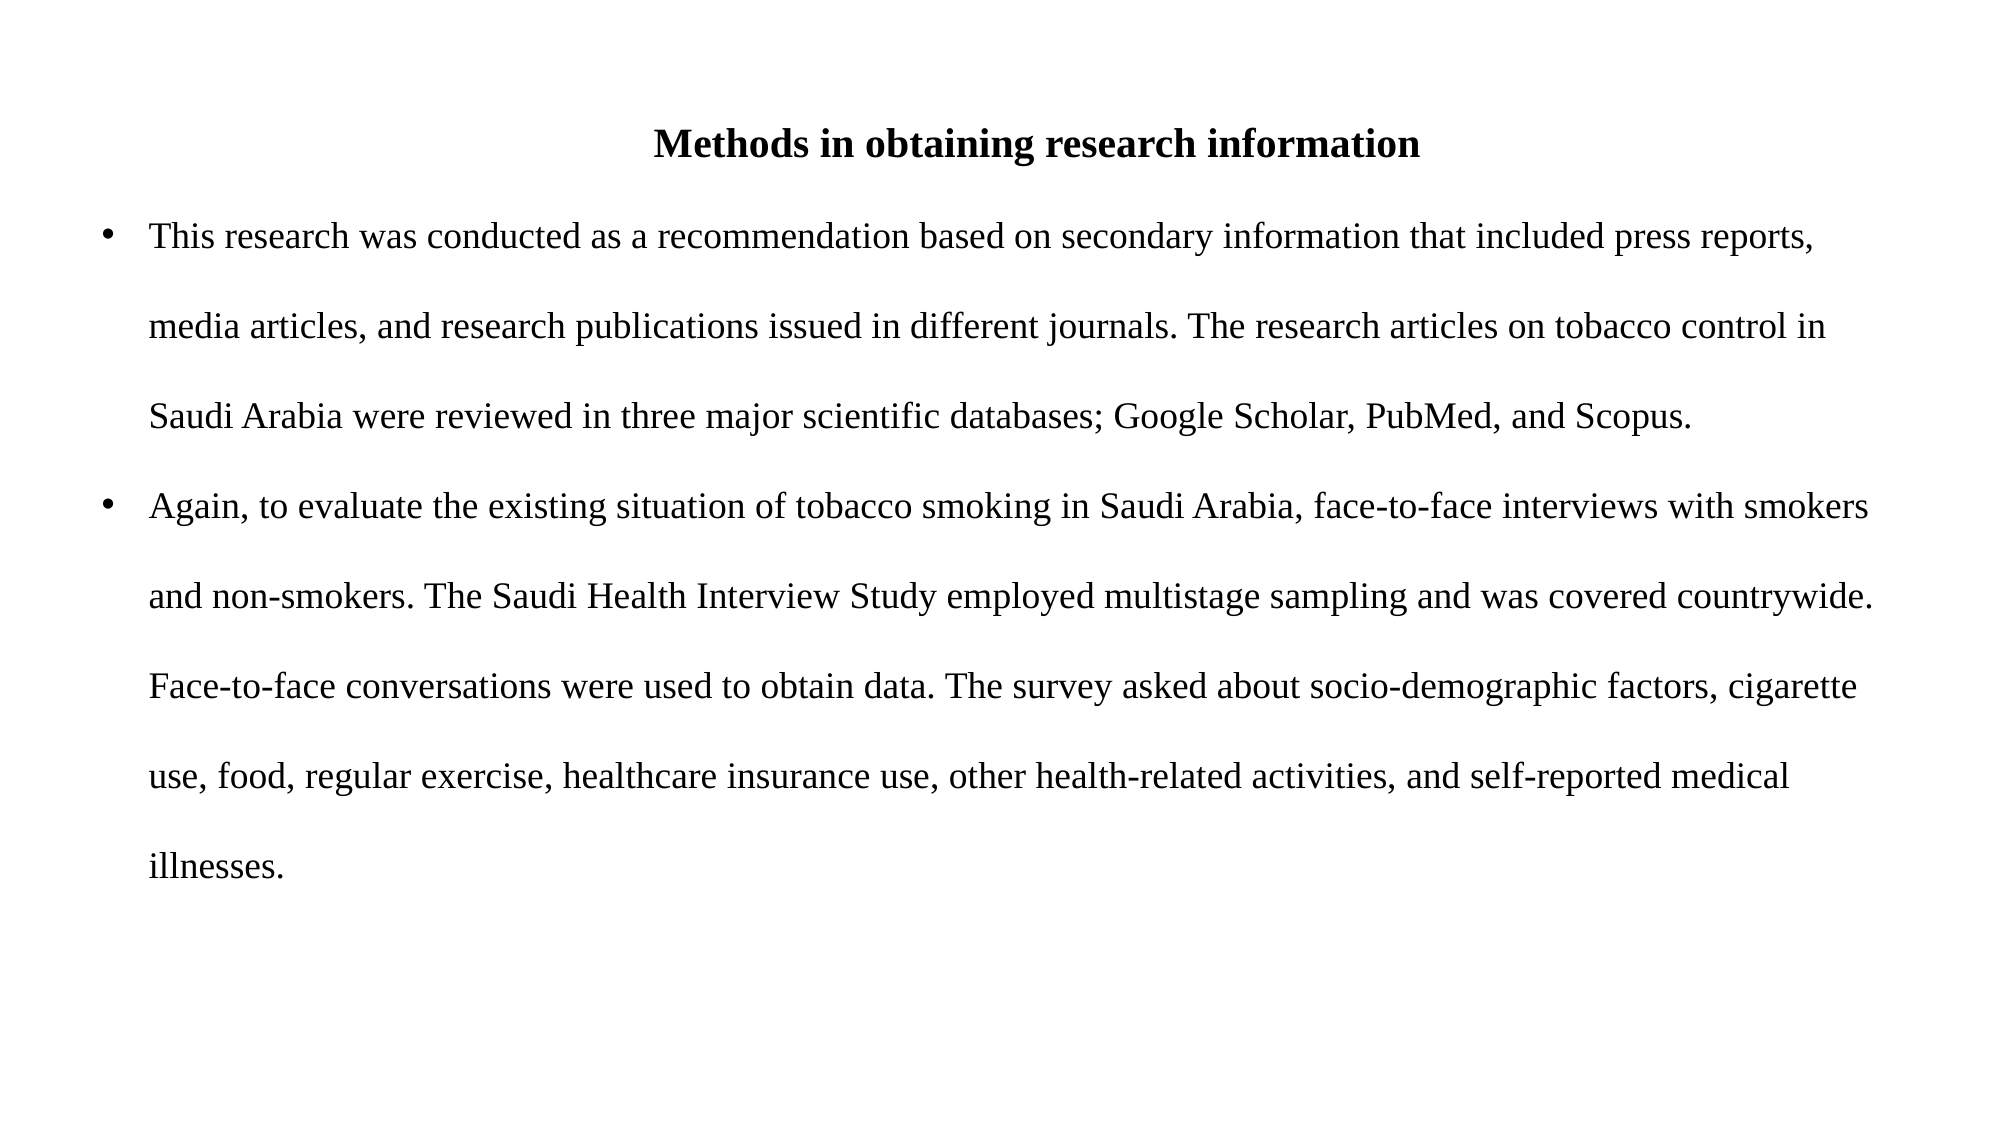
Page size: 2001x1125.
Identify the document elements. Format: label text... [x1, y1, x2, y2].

text_box Methods in obtaining research information This research was conducted as a recommendation based on secondary information that included press reports, media articles, and research publications issued in different journals. The research articles on tobacco control in Saudi Arabia were reviewed in three major scientific databases; Google Scholar, PubMed, and Scopus. Again, to evaluate the existing situation of tobacco smoking in Saudi Arabia, face-to-face interviews with smokers and non-smokers. The Saudi Health Interview Study employed multistage sampling and was covered countrywide. Face-to-face conversations were used to obtain data. The survey asked about socio-demographic factors, cigarette use, food, regular exercise, healthcare insurance use, other health-related activities, and self-reported medical illnesses. [86, 58, 1913, 894]
